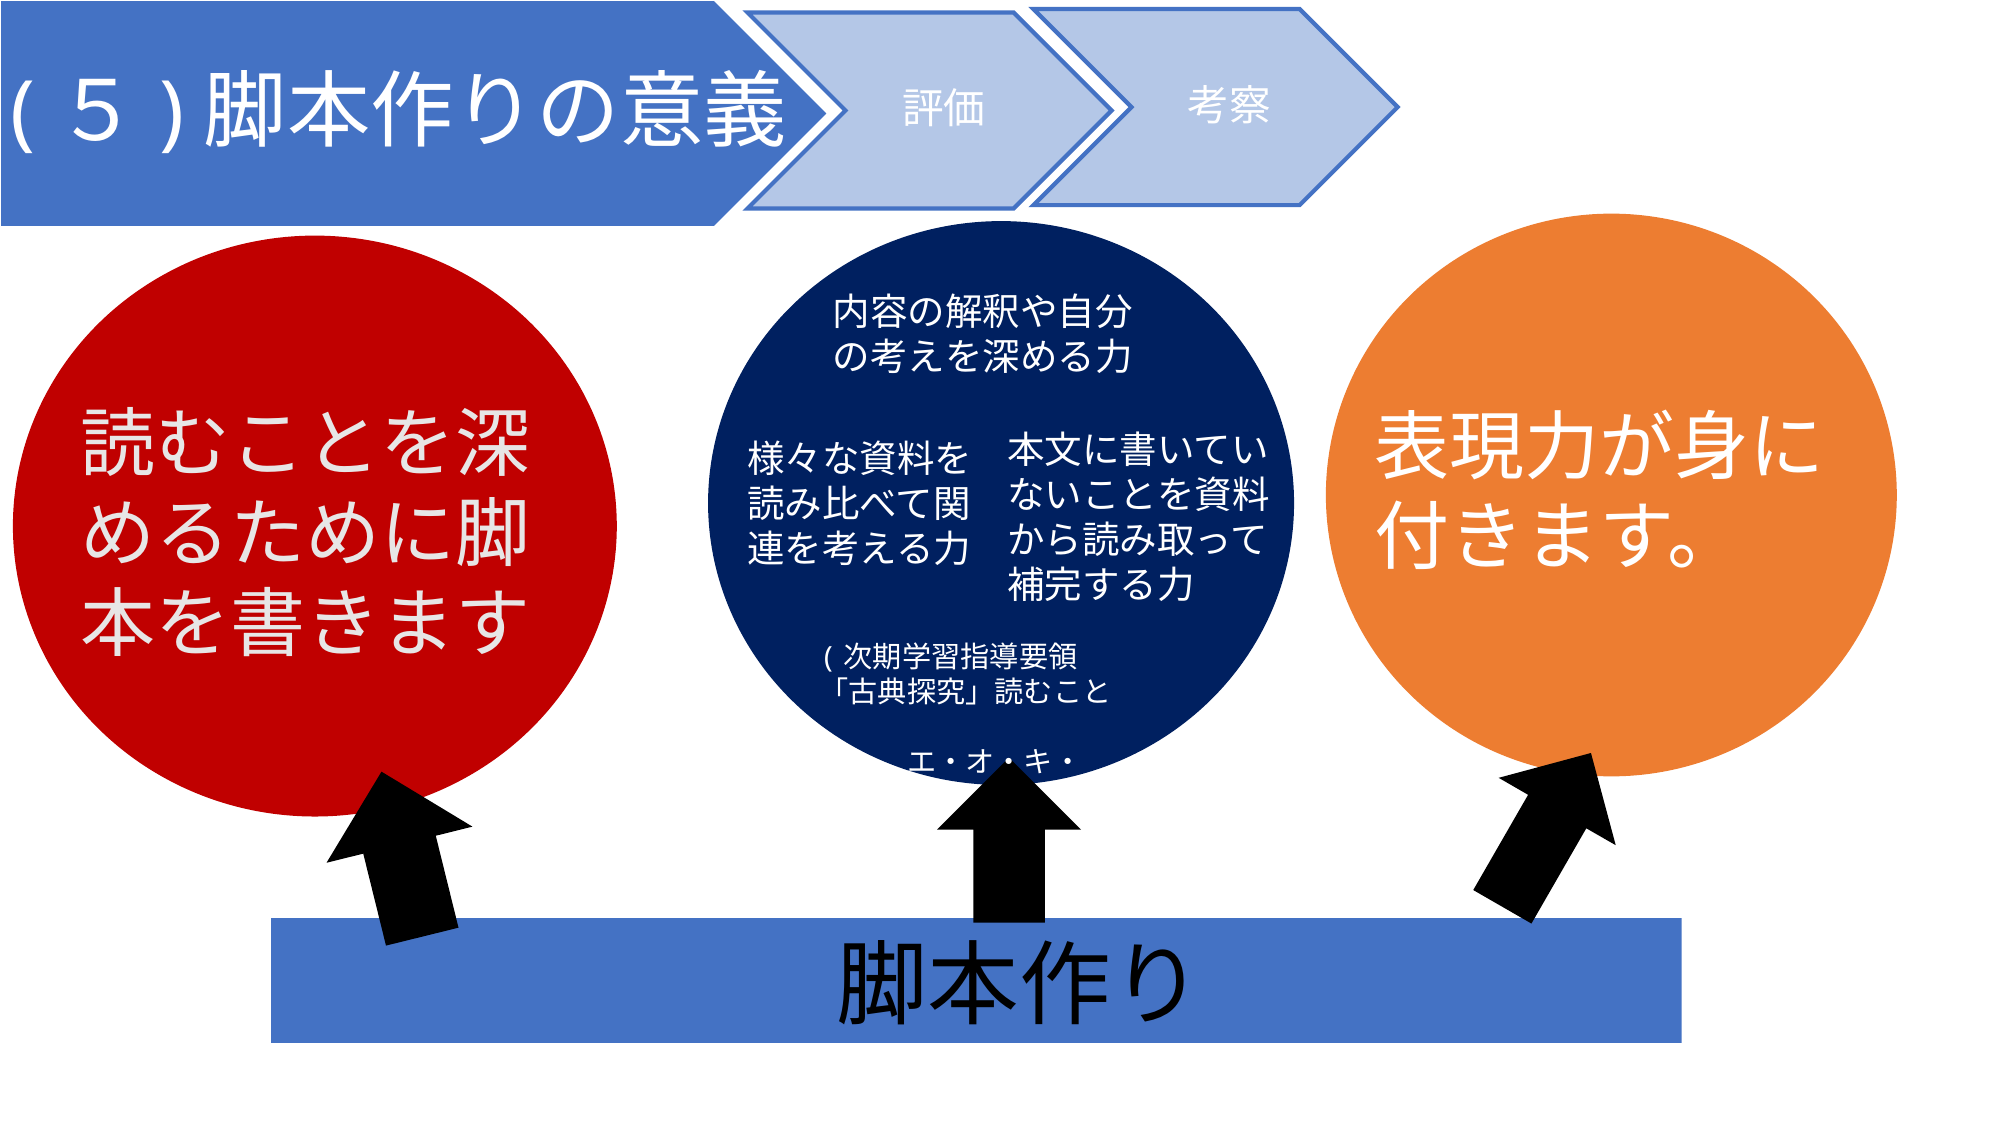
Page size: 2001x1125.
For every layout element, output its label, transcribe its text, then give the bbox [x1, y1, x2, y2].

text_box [1033, 9, 1398, 206]
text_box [0, 0, 829, 228]
text_box 脚本作り [271, 918, 1682, 1043]
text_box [707, 221, 1309, 922]
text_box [1326, 214, 1896, 918]
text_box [747, 12, 1112, 209]
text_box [13, 236, 616, 939]
